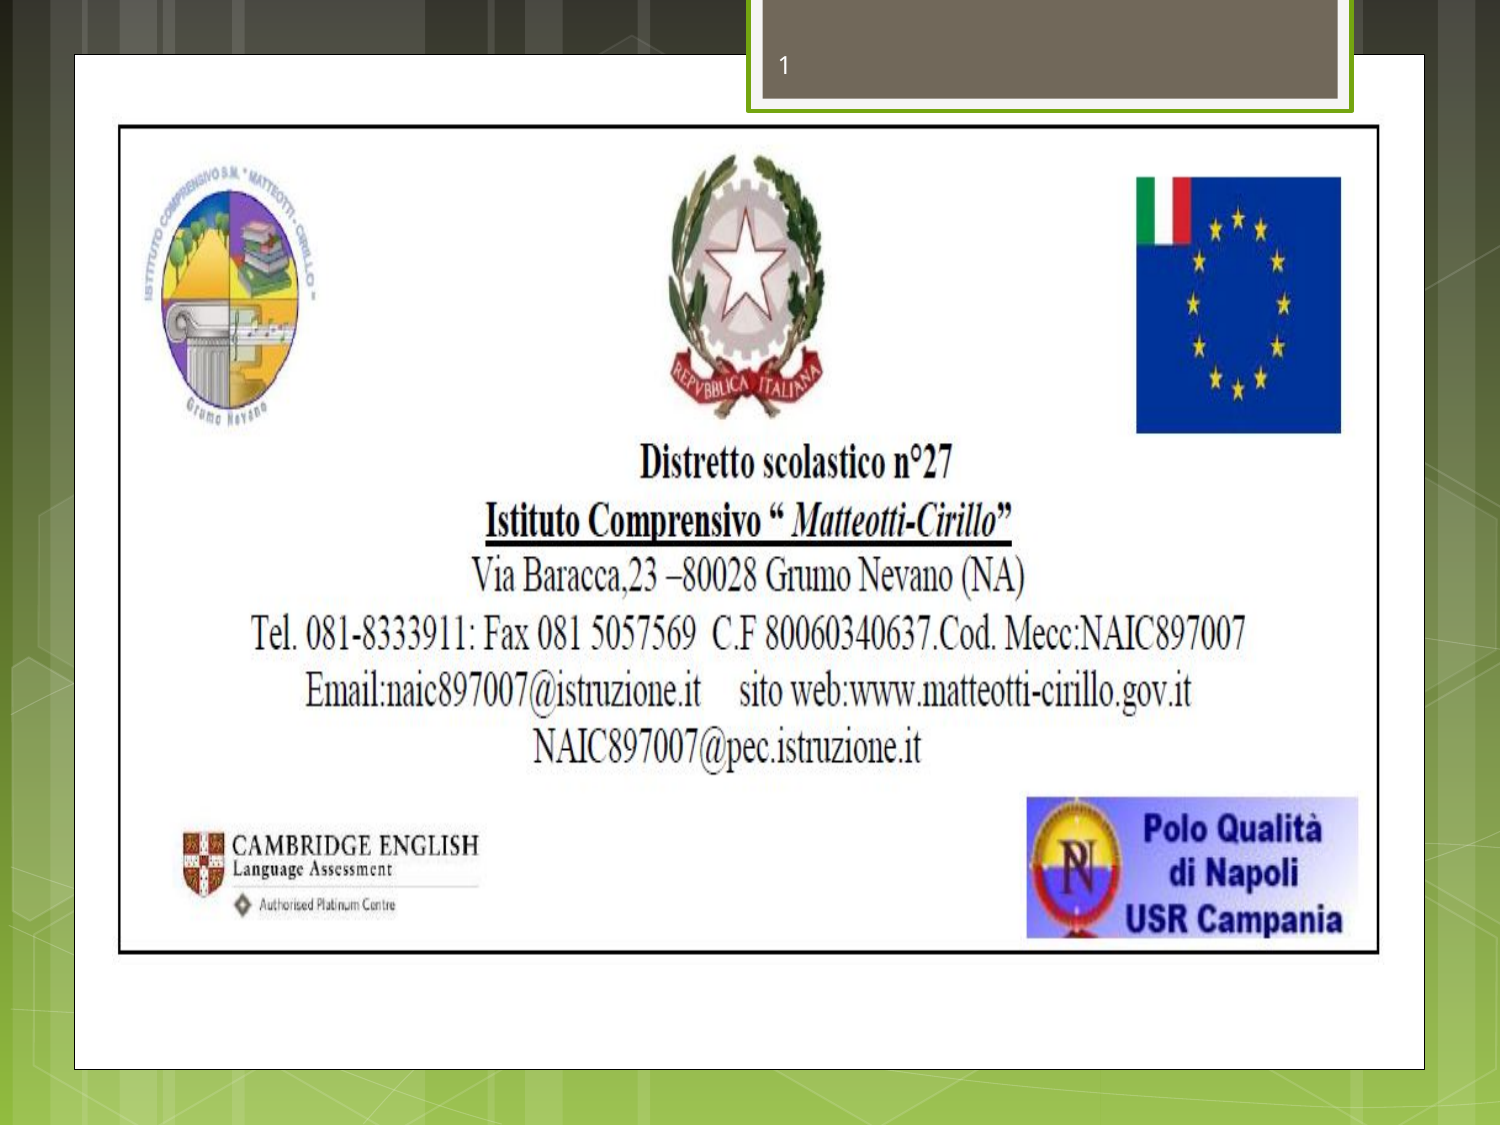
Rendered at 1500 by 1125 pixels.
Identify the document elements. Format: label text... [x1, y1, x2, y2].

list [111, 113, 1389, 965]
slide_number 1 [762, 36, 982, 97]
